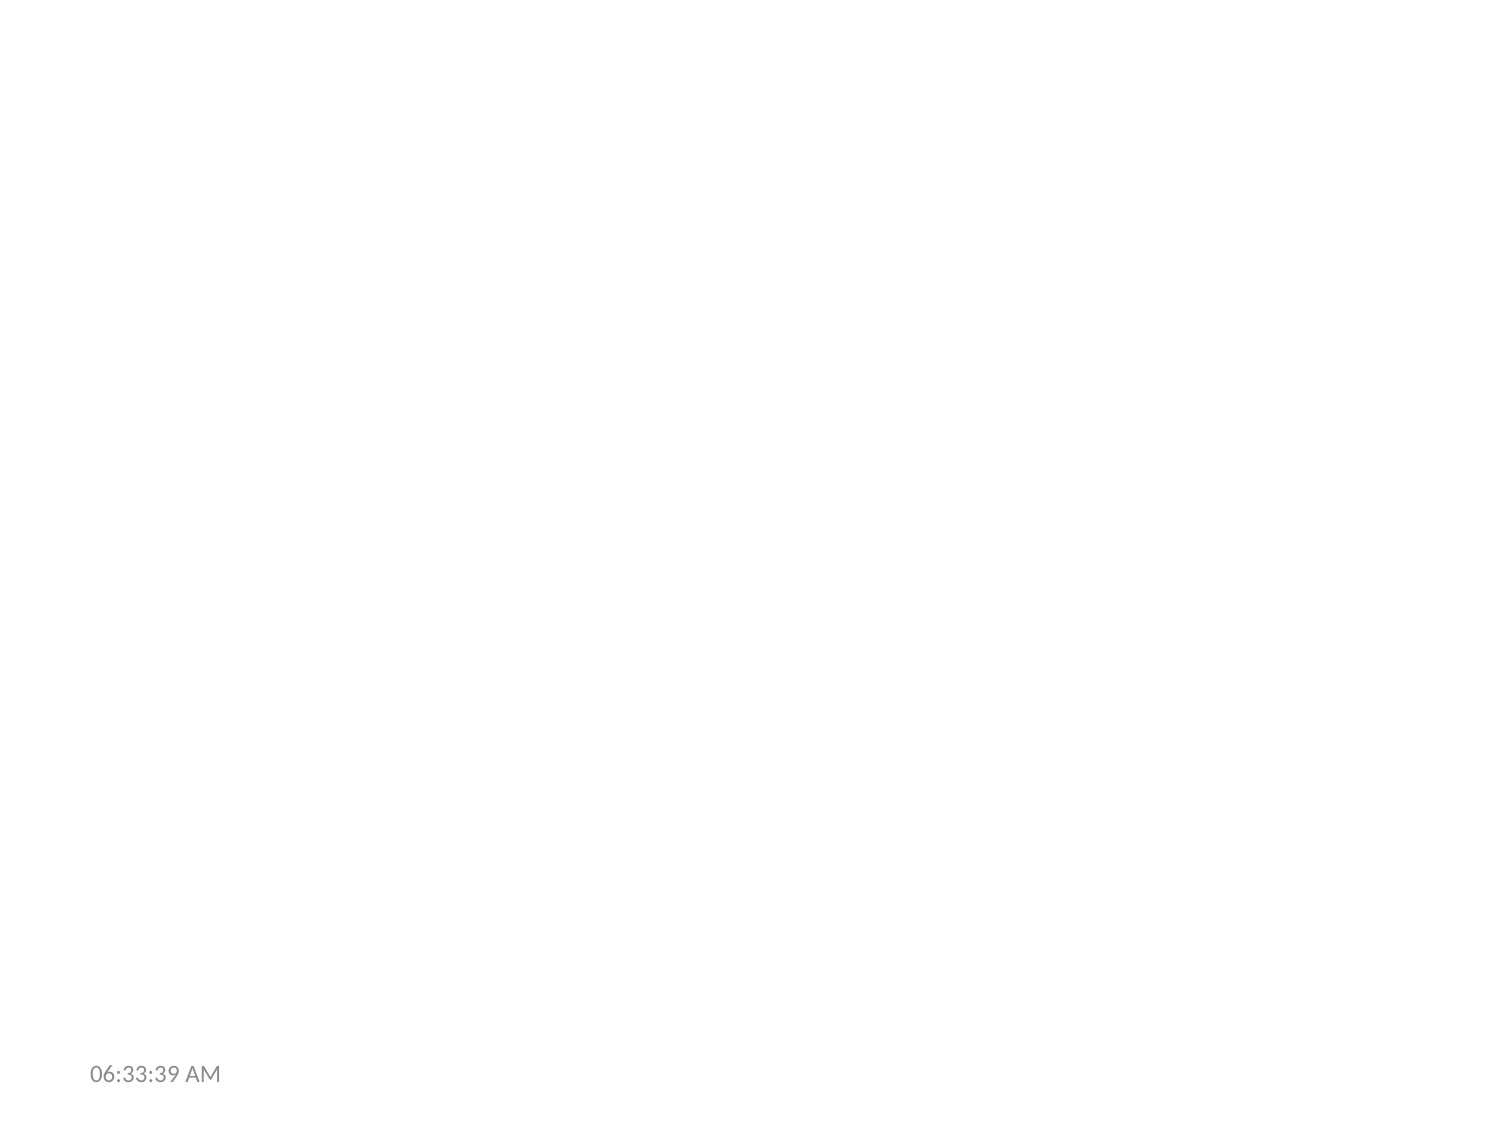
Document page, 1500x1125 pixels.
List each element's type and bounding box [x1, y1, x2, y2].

slide_number [75, 1042, 425, 1103]
